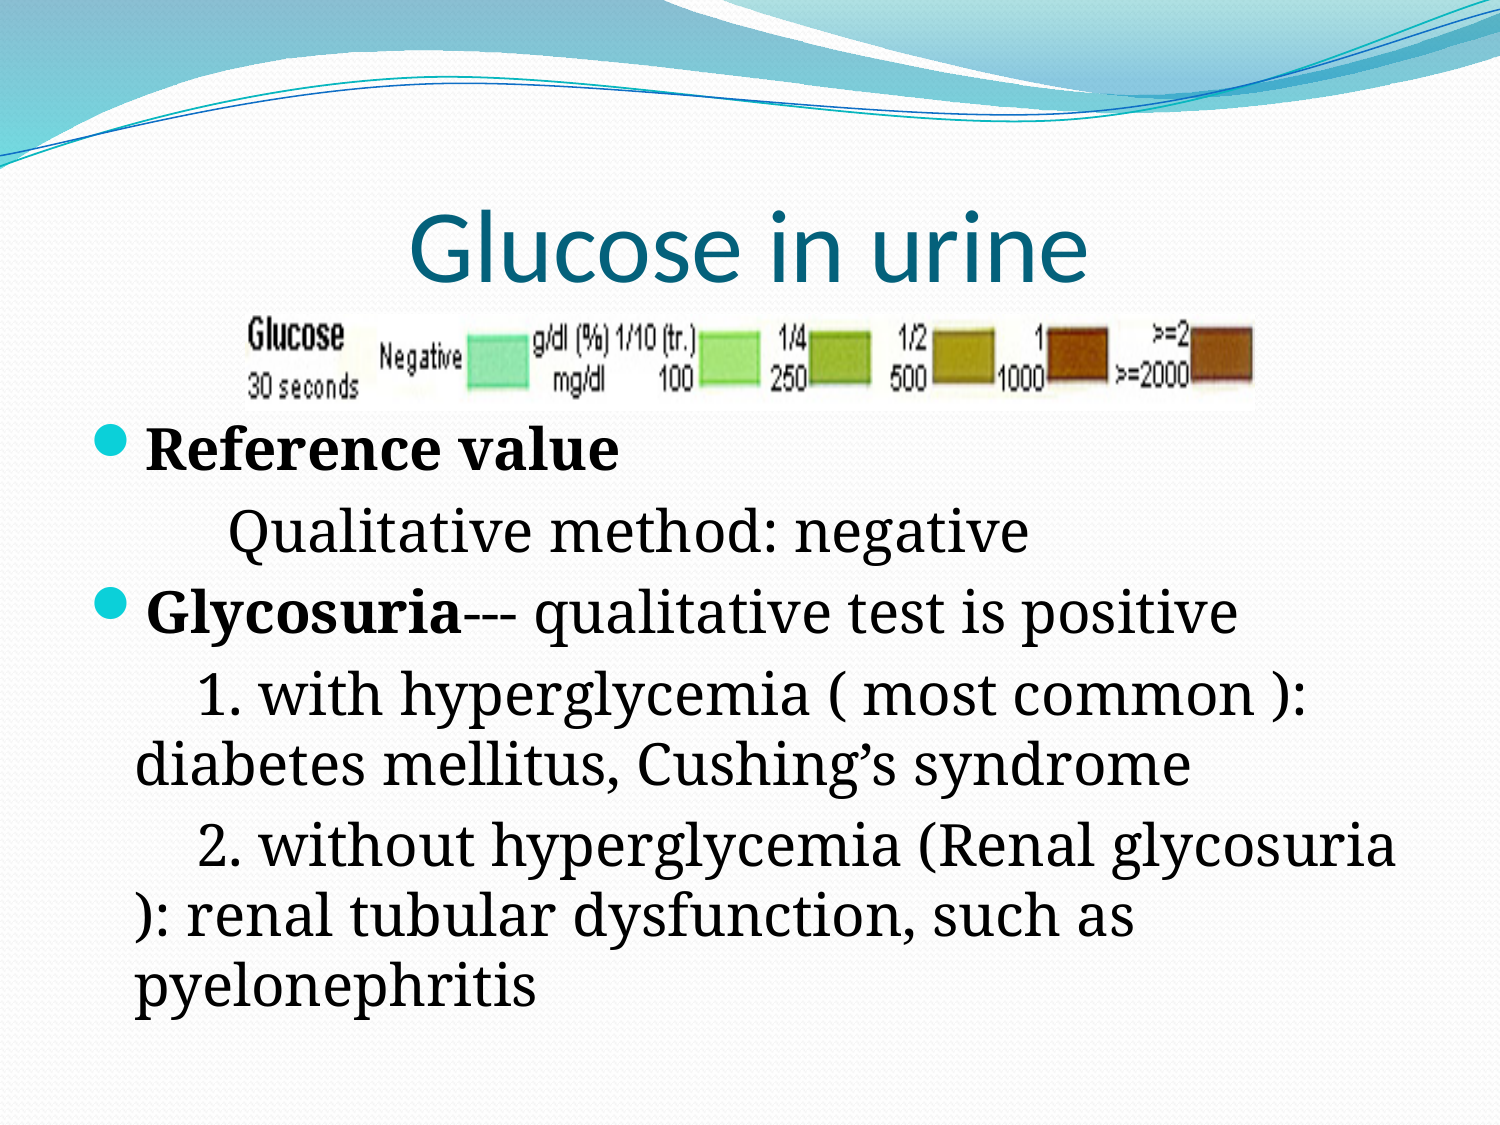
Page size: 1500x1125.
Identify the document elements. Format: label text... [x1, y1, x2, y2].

picture [244, 314, 1256, 411]
title Glucose in urine [75, 115, 1425, 303]
list Reference value Qualitative method: negative Glycosuria--- qualitative test is positive 1. with hyperglycemia ( most common ): diabetes mellitus, Cushing’s syndrome 2. without hyperglycemia (Renal glycosuria ): renal tubular dysfunction, such as pyelonephritis [75, 404, 1425, 1125]
